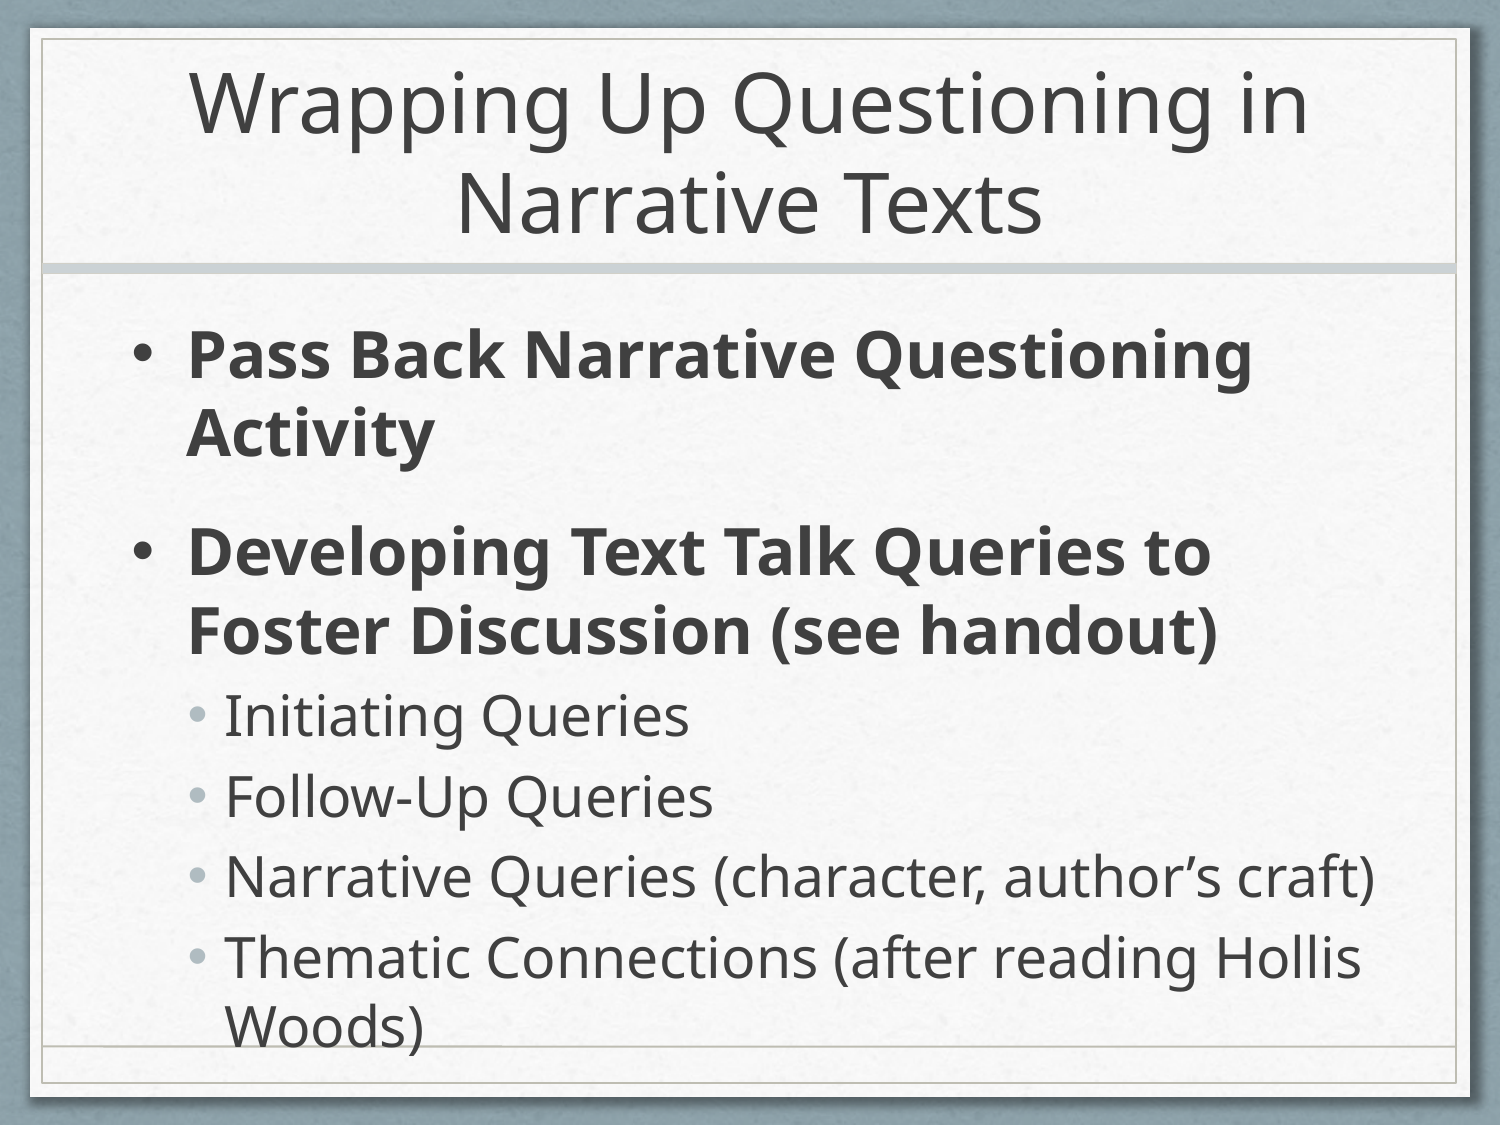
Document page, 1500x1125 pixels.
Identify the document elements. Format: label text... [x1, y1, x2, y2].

title Wrapping Up Questioning in Narrative Texts [147, 40, 1353, 260]
list Pass Back Narrative Questioning Activity Developing Text Talk Queries to Foster Discussion (see handout) Initiating Queries Follow-Up Queries Narrative Queries (character, author’s craft) Thematic Connections (after reading Hollis Woods) [116, 305, 1408, 1076]
picture [30, 28, 1470, 1097]
